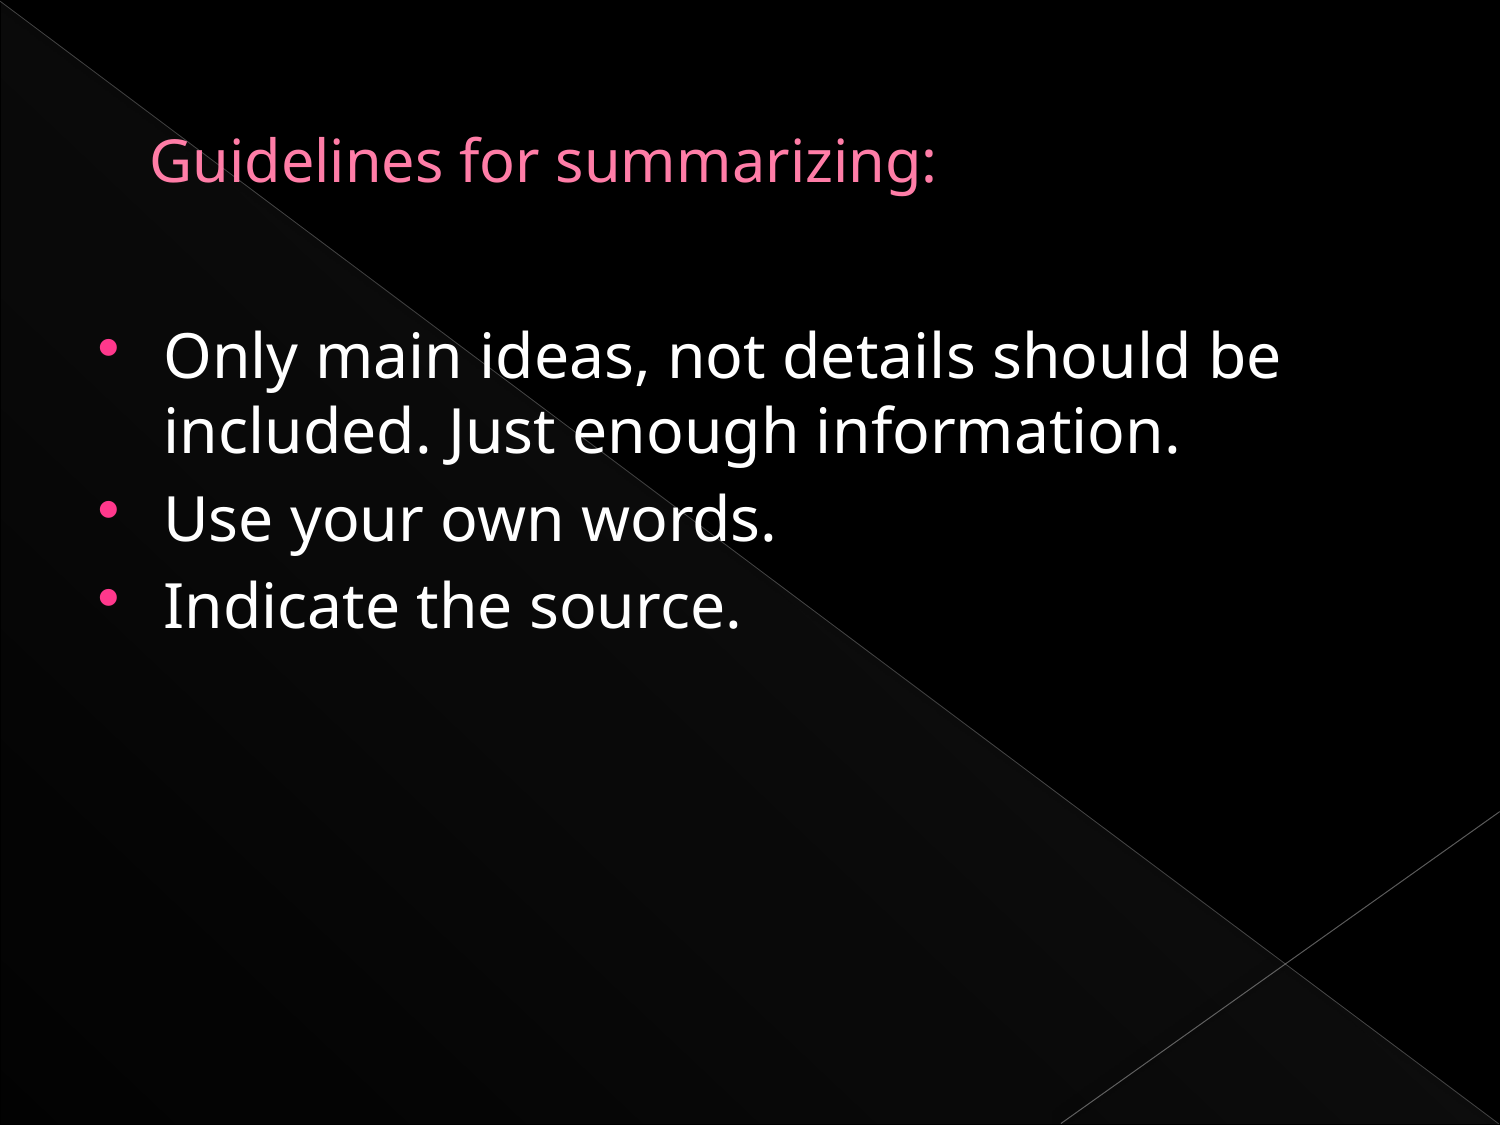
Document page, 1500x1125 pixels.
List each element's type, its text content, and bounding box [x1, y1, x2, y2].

title Guidelines for summarizing: [75, 43, 1425, 274]
list Only main ideas, not details should be included. Just enough information. Use your own words. Indicate the source. [75, 308, 1425, 1059]
